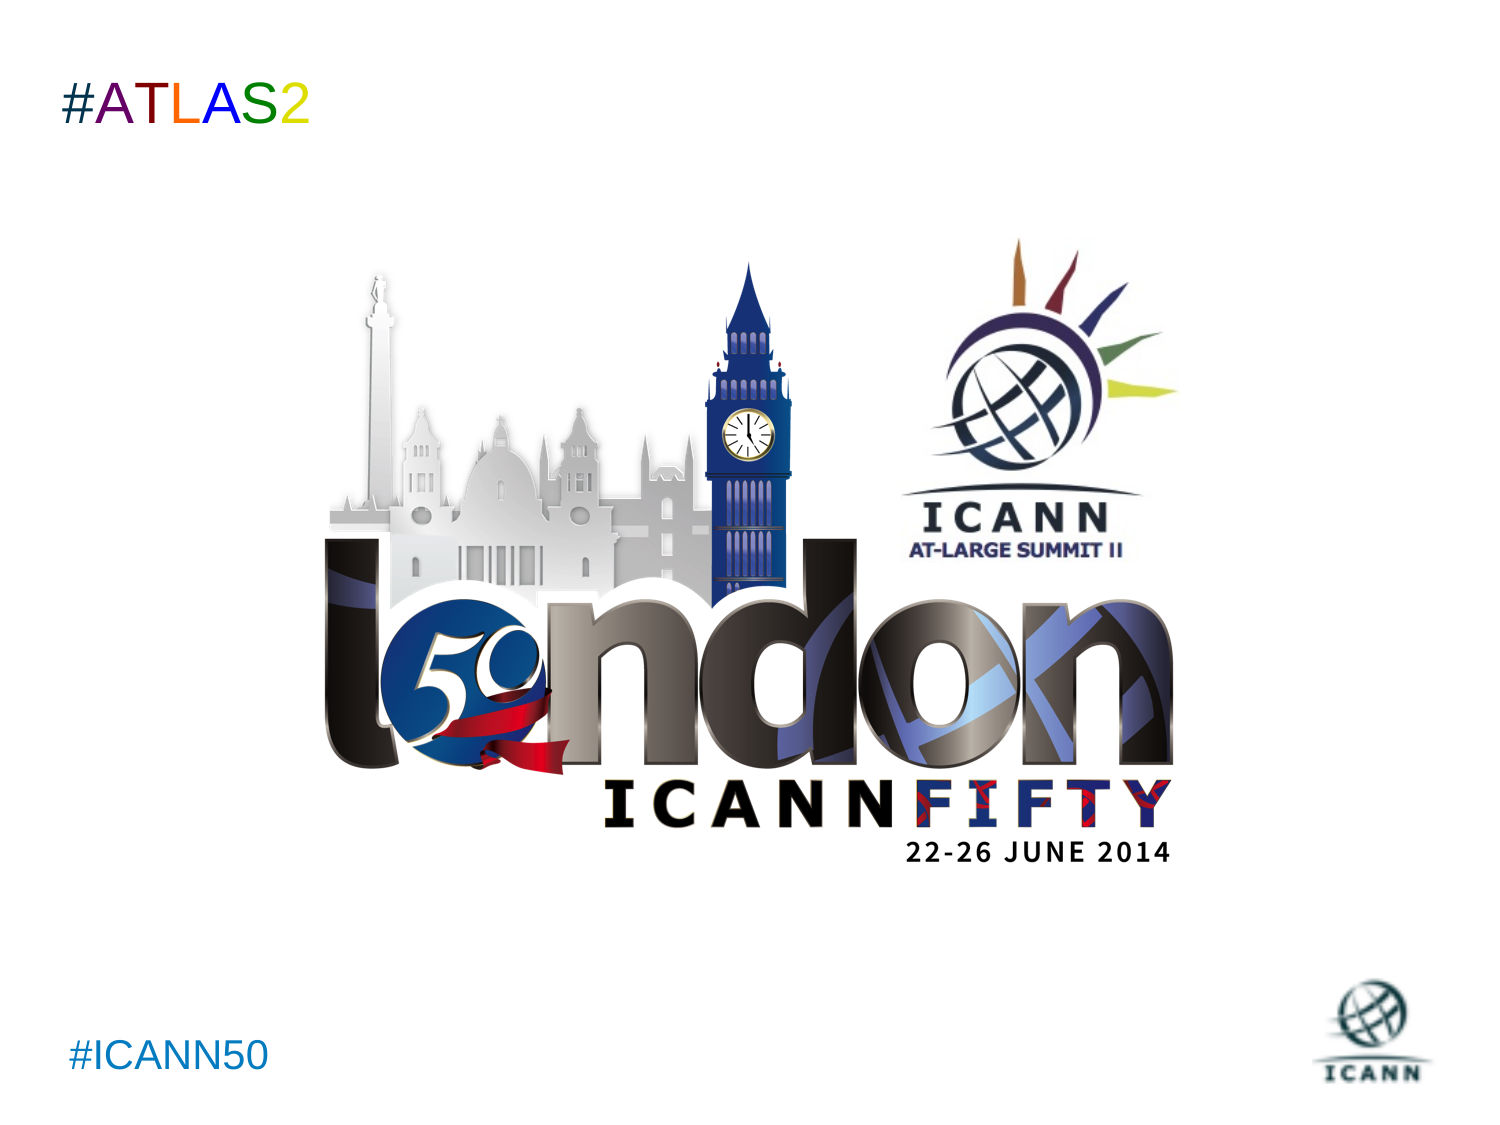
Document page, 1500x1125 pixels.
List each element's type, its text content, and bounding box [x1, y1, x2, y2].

picture [1312, 959, 1440, 1096]
text_box #ATLAS2 [50, 62, 325, 139]
picture [300, 237, 1198, 883]
